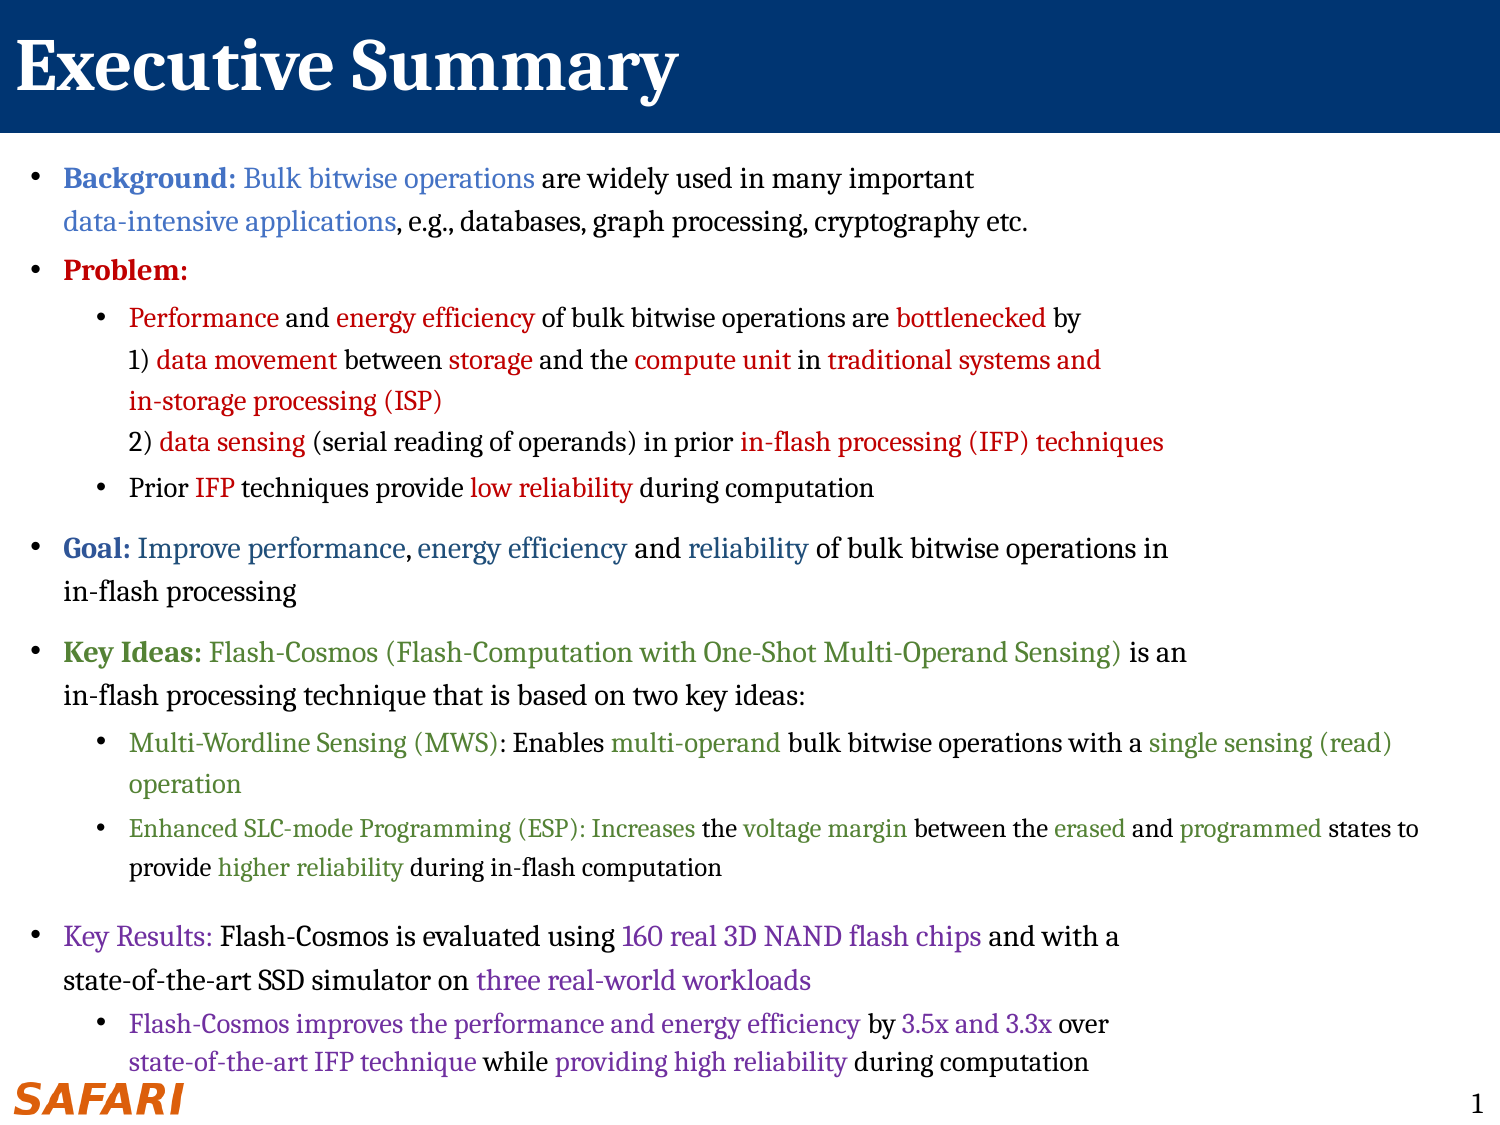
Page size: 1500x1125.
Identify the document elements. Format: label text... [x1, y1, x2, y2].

text_box 1 [1366, 1077, 1498, 1125]
list Background: Bulk bitwise operations are widely used in many important data-intensive applications, e.g., databases, graph processing, cryptography etc. Problem: Performance and energy efficiency of bulk bitwise operations are bottlenecked by 1) data movement between storage and the compute unit in traditional systems and in-storage processing (ISP) 2) data sensing (serial reading of operands) in prior in-flash processing (IFP) techniques Prior IFP techniques provide low reliability during computation Goal: Improve performance, energy efficiency and reliability of bulk bitwise operations in in-flash processing Key Ideas: Flash-Cosmos (Flash-Computation with One-Shot Multi-Operand Sensing) is an in-flash processing technique that is based on two key ideas: Multi-Wordline Sensing (MWS): Enables multi-operand bulk bitwise operations with a single sensing (read) operation Enhanced SLC-mode Programming (ESP): Increases the voltage margin between the erased and programmed states to provide higher reliability during in-flash computation Key Results: Flash-Cosmos is evaluated using 160 real 3D NAND flash chips and with a state-of-the-art SSD simulator on three real-world workloads Flash-Cosmos improves the performance and energy efficiency by 3.5x and 3.3x over state-of-the-art IFP technique while providing high reliability during computation [24, 142, 1476, 1091]
title Executive Summary [0, 0, 1500, 133]
picture [12, 1073, 190, 1125]
